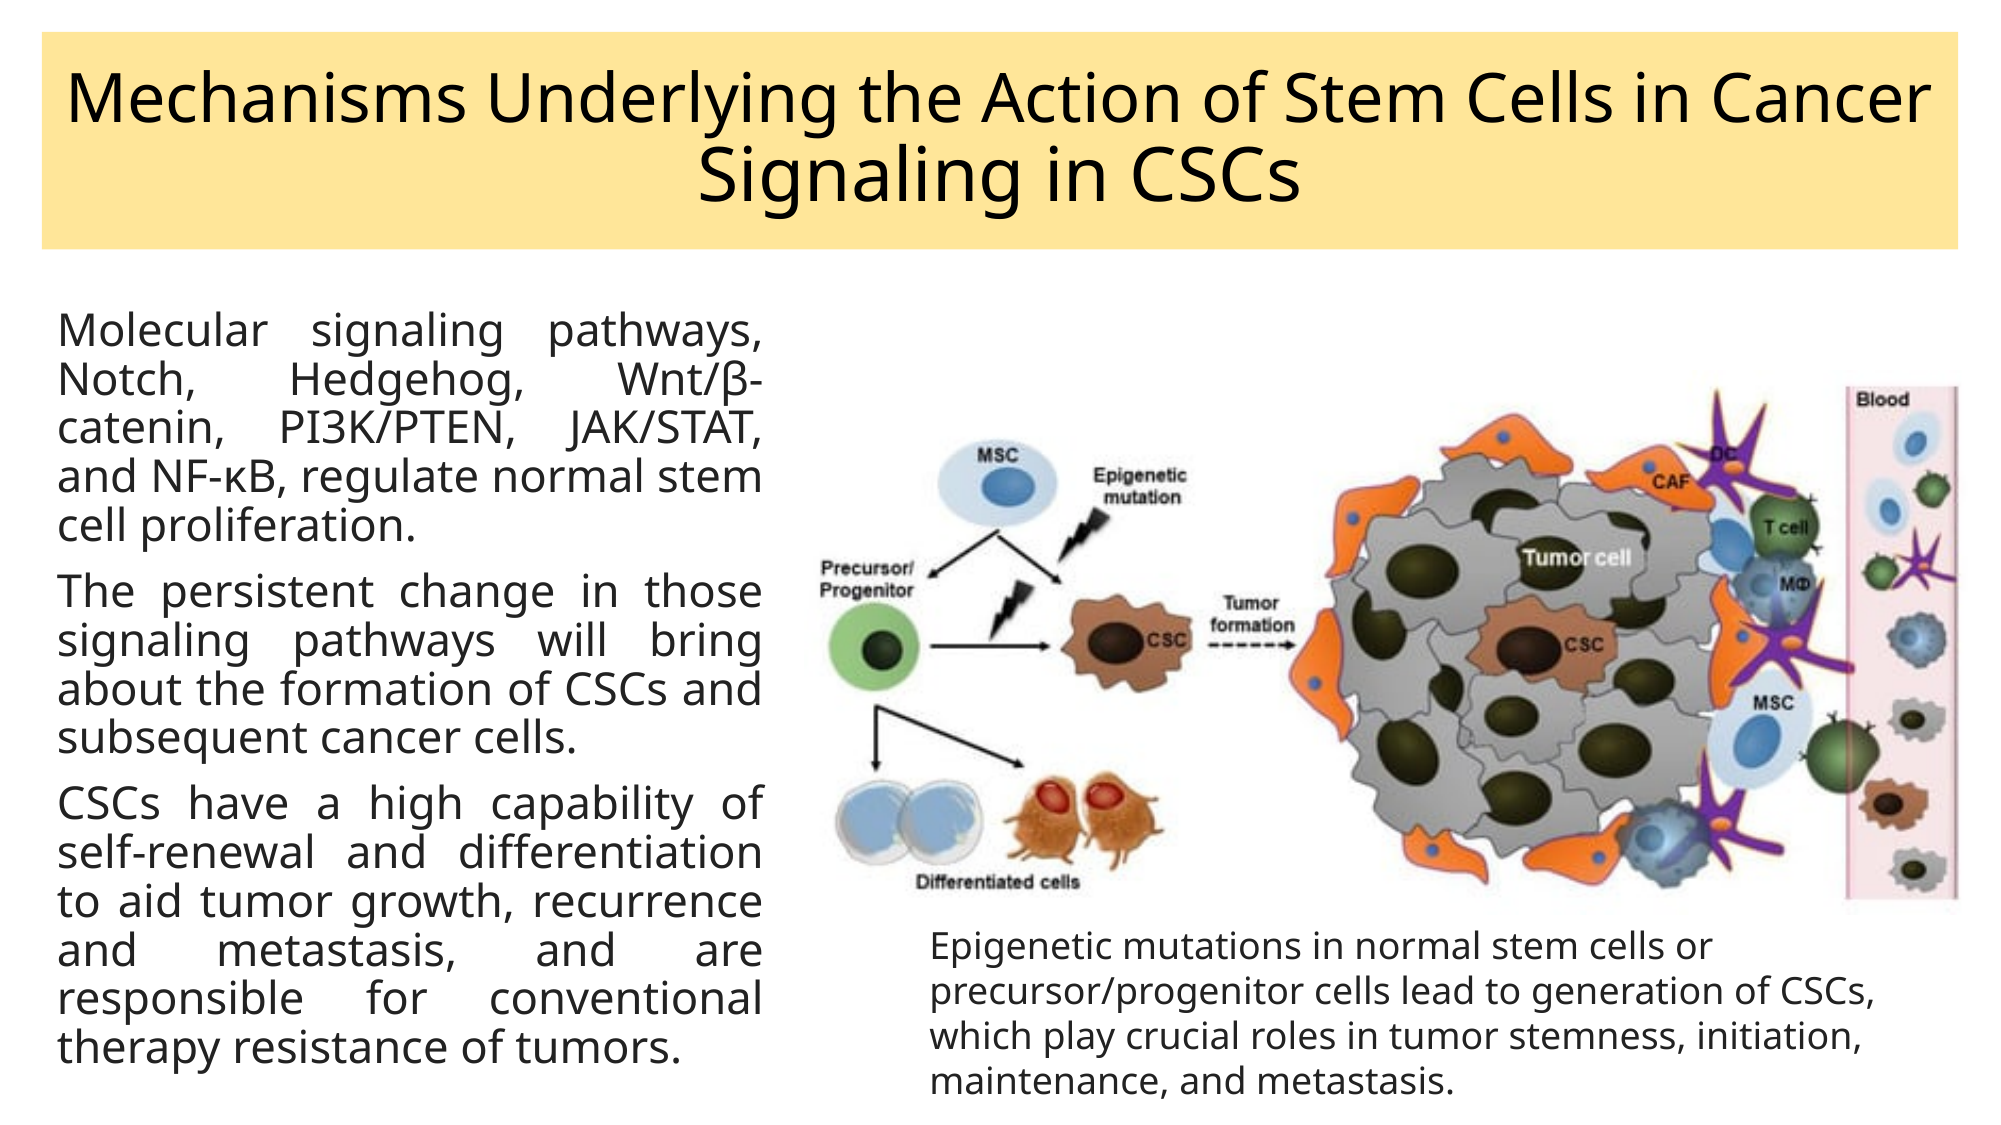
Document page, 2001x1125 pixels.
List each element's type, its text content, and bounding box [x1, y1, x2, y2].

title Mechanisms Underlying the Action of Stem Cells in Cancer Signaling in CSCs [41, 31, 1959, 250]
picture [804, 370, 1974, 915]
text_box Epigenetic mutations in normal stem cells or precursor/progenitor cells lead to generation of CSCs, which play crucial roles in tumor stemness, initiation, maintenance, and metastasis. [914, 915, 1915, 1110]
list Molecular signaling pathways, Notch, Hedgehog, Wnt/β-catenin, PI3K/PTEN, JAK/STAT, and NF-κB, regulate normal stem cell proliferation. The persistent change in those signaling pathways will bring about the formation of CSCs and subsequent cancer cells. CSCs have a high capability of self-renewal and differentiation to aid tumor growth, recurrence and metastasis, and are responsible for conventional therapy resistance of tumors. [41, 299, 780, 1093]
